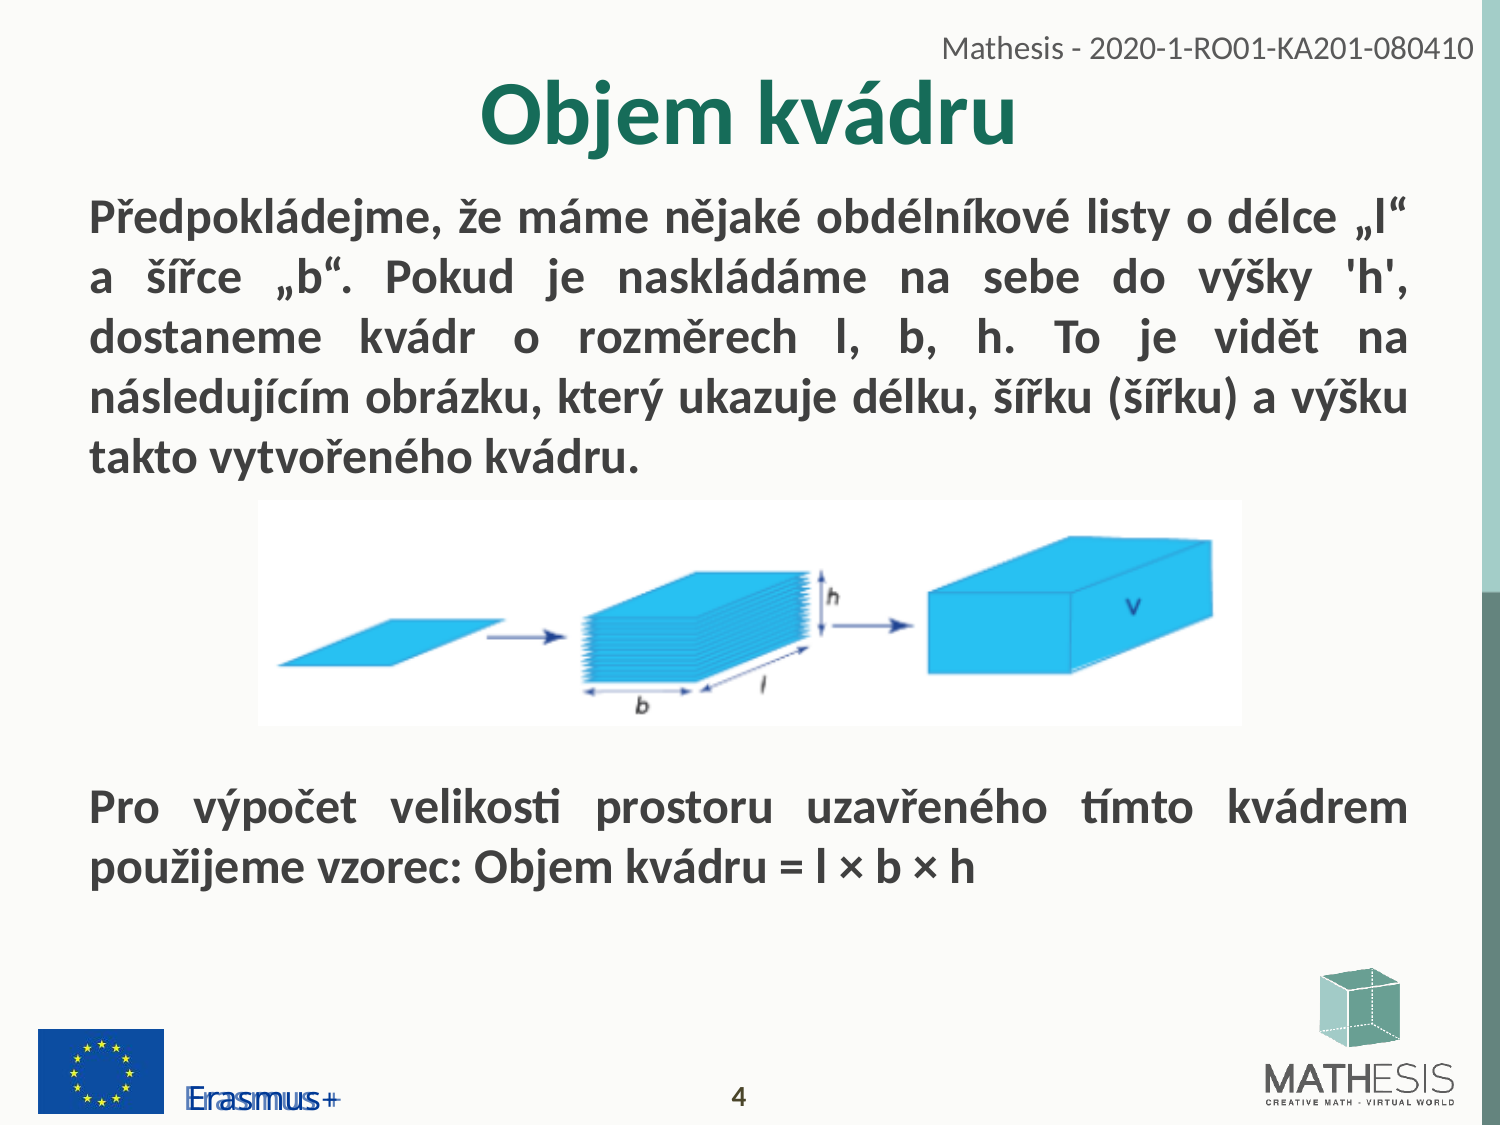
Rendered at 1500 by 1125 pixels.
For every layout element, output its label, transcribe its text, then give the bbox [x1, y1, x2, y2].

picture [38, 1029, 164, 1114]
list Předpokládejme, že máme nějaké obdélníkové listy o délce „l“ a šířce „b“. Pokud je naskládáme na sebe do výšky 'h', dostaneme kvádr o rozměrech l, b, h. To je vidět na následujícím obrázku, který ukazuje délku, šířku (šířku) a výšku takto vytvořeného kvádru. Pro výpočet velikosti prostoru uzavřeného tímto kvádrem použijeme vzorec: Objem kvádru = l × b × h [75, 176, 1425, 1051]
title Objem kvádru [75, 45, 1425, 176]
picture [258, 500, 1242, 726]
